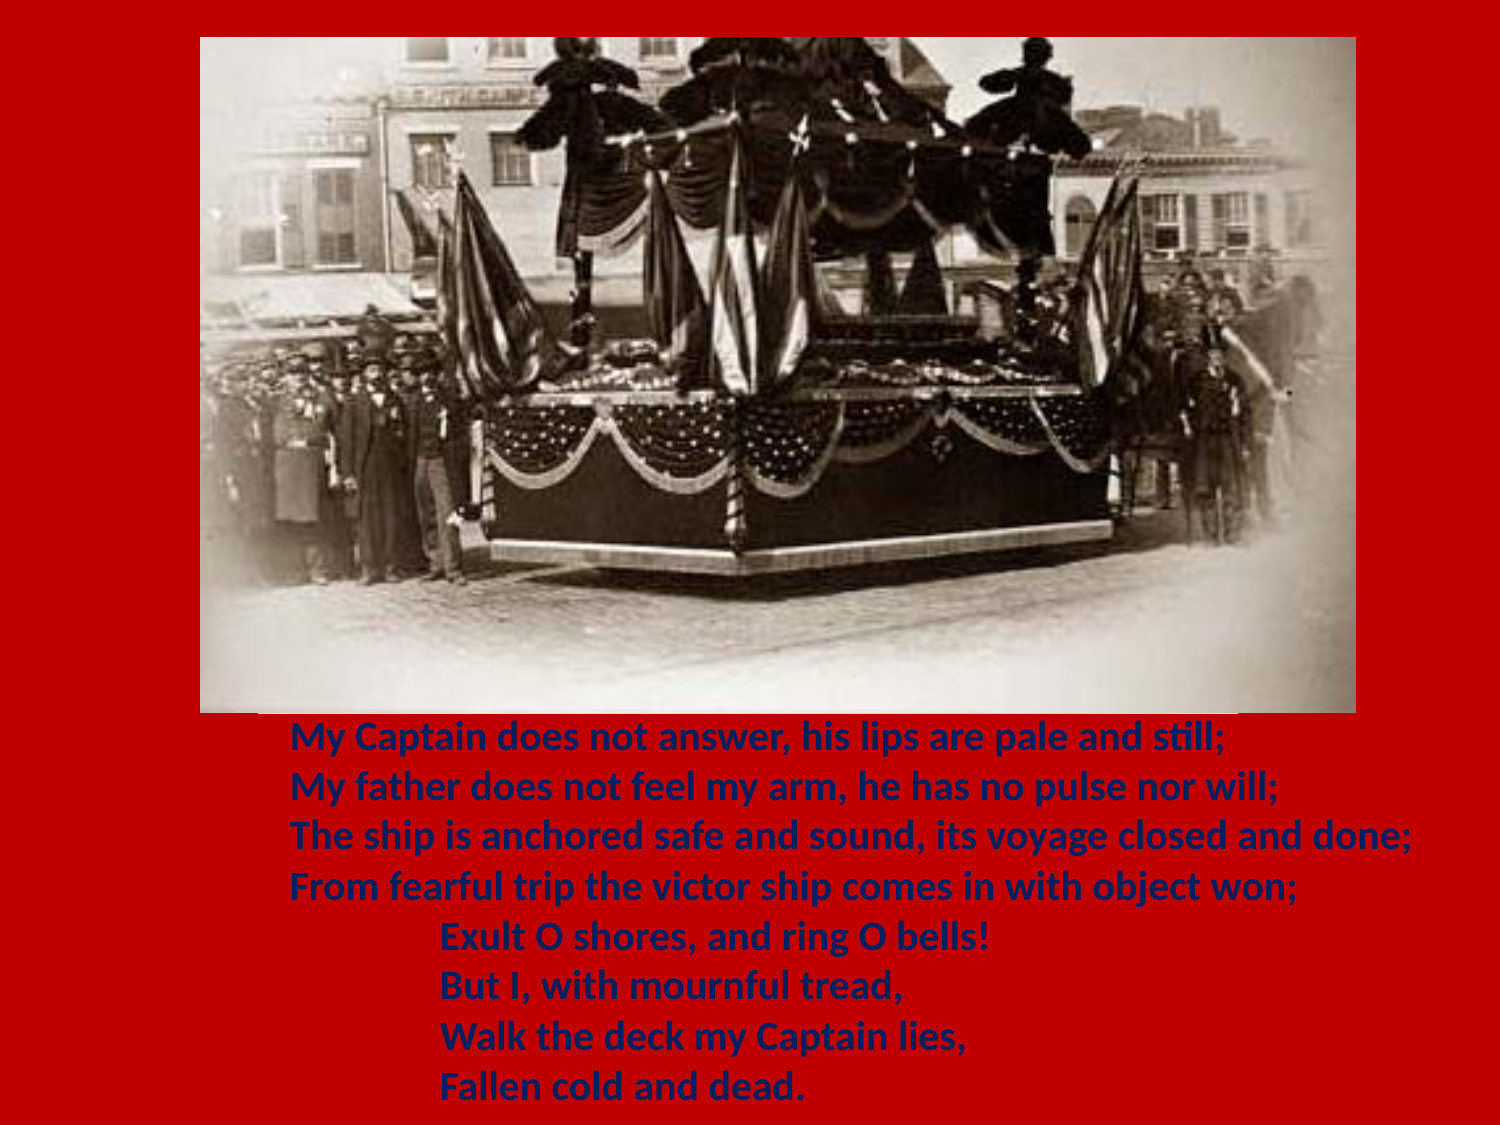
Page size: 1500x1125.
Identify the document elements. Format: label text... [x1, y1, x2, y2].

text_box My Captain does not answer, his lips are pale and still; My father does not feel my arm, he has no pulse nor will; The ship is anchored safe and sound, its voyage closed and done; From fearful trip the victor ship comes in with object won; Exult O shores, and ring O bells! But I, with mournful tread, Walk the deck my Captain lies, Fallen cold and dead. [275, 700, 1500, 1116]
picture [199, 37, 1356, 714]
